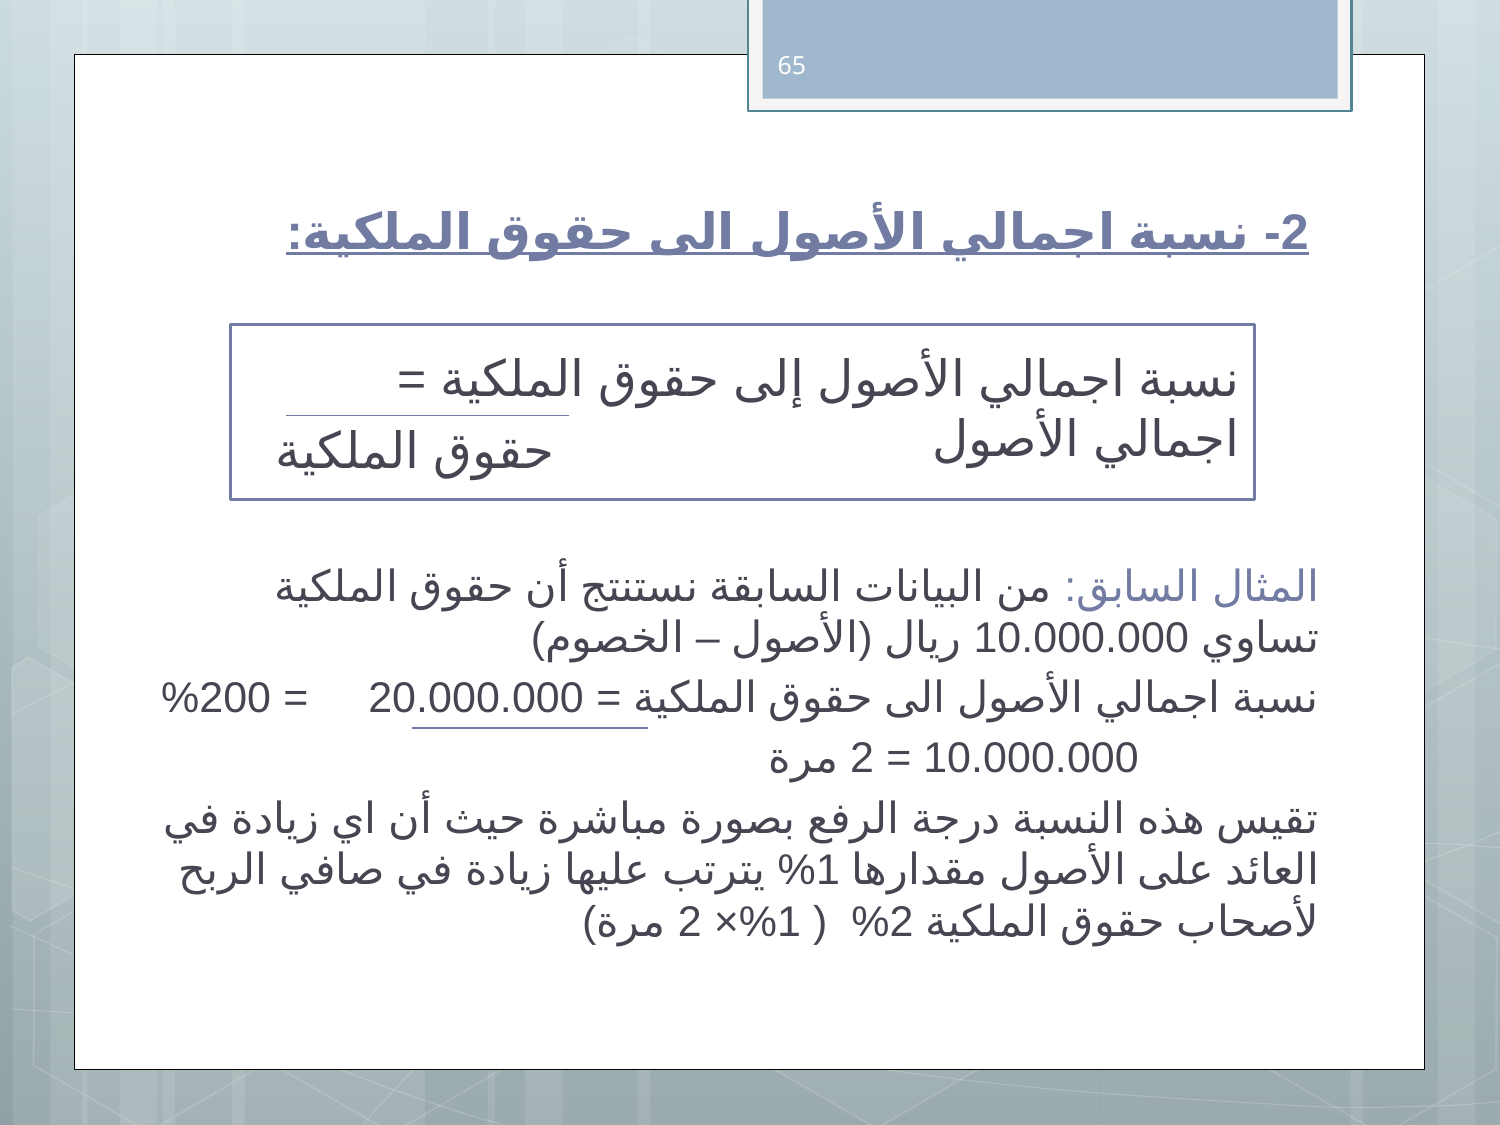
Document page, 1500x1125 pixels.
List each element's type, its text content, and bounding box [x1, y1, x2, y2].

title 2- نسبة اجمالي الأصول الى حقوق الملكية: [171, 168, 1324, 268]
list المثال السابق: من البيانات السابقة نستنتج أن حقوق الملكية تساوي 10.000.000 ريال (الأصول – الخصوم) نسبة اجمالي الأصول الى حقوق الملكية = 20.000.000 = 200% 10.000.000 = 2 مرة تقيس هذه النسبة درجة الرفع بصورة مباشرة حيث أن اي زيادة في العائد على الأصول مقدارها 1% يترتب عليها زيادة في صافي الربح لأصحاب حقوق الملكية 2% ( 1%× 2 مرة) [139, 550, 1345, 988]
text_box [229, 493, 1256, 501]
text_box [229, 339, 1255, 487]
slide_number 65 [762, 36, 982, 97]
text_box [229, 323, 1256, 340]
